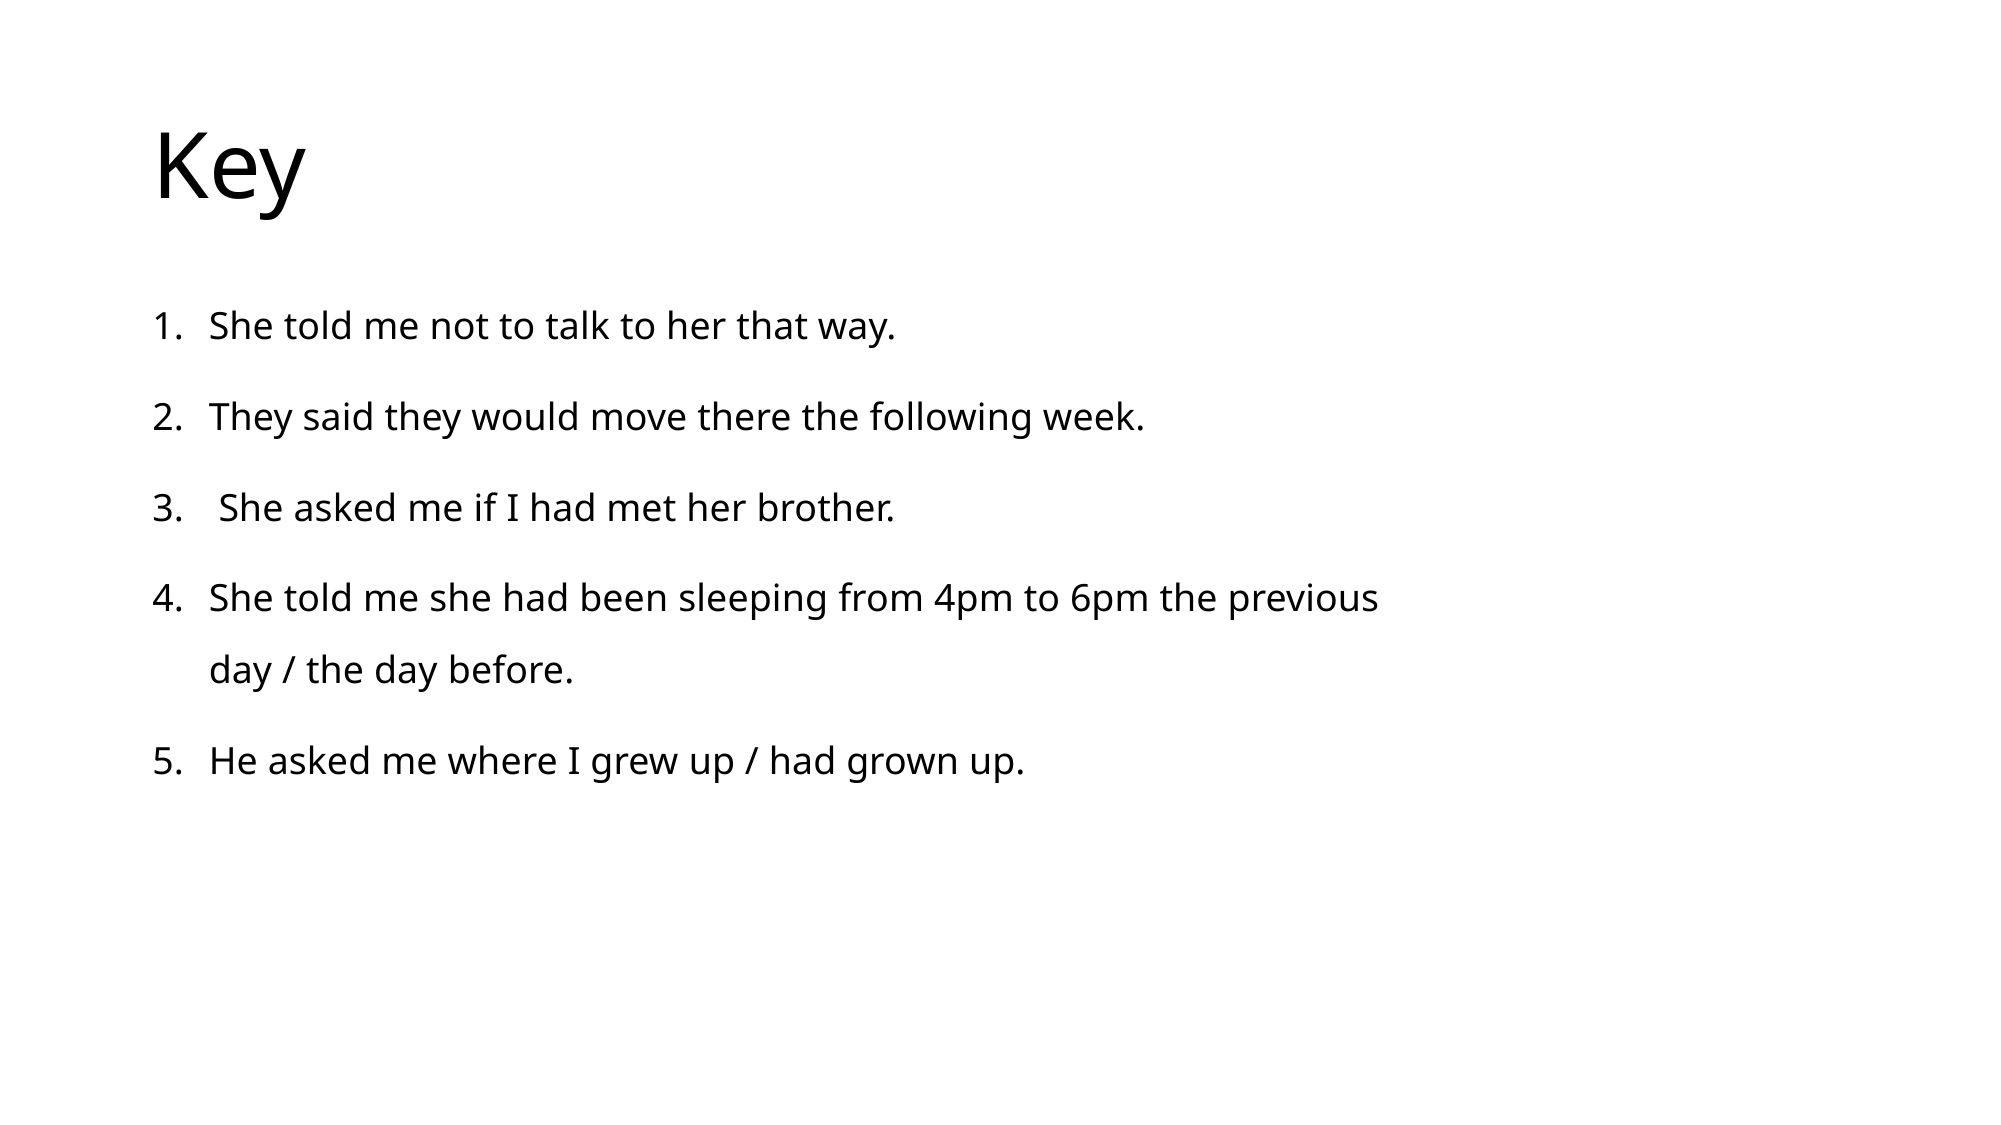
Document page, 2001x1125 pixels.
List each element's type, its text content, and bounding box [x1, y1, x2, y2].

list She told me not to talk to her that way. They said they would move there the following week. She asked me if I had met her brother. She told me she had been sleeping from 4pm to 6pm the previous day / the day before. He asked me where I grew up / had grown up. [137, 299, 1863, 1014]
title Key [137, 59, 1863, 278]
